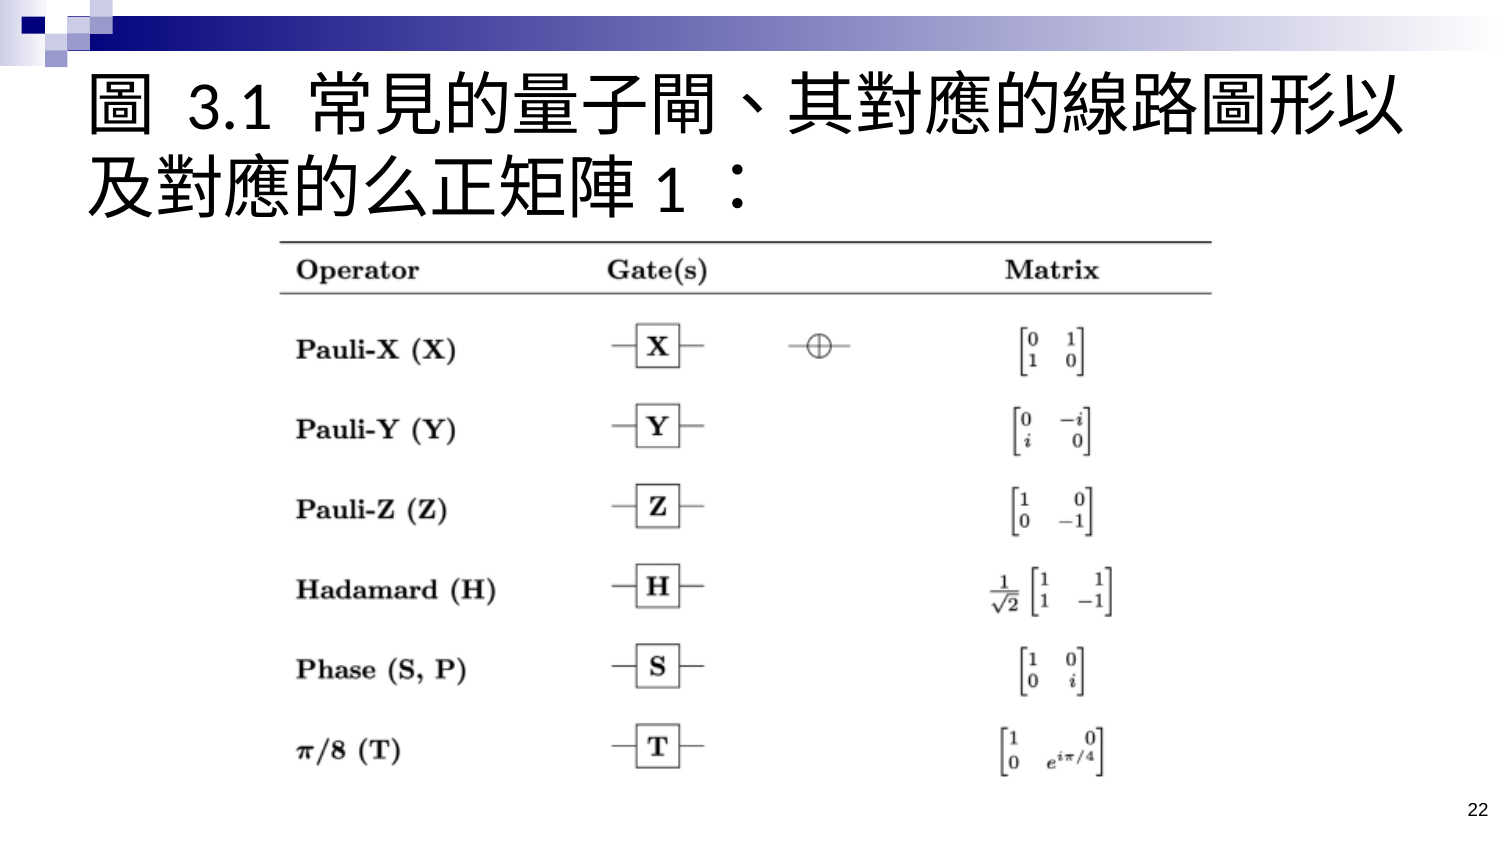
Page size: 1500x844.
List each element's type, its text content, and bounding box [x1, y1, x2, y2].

title 圖 3.1 常見的量子閘、其對應的線路圖形以及對應的么正矩陣1： [75, 59, 1425, 229]
slide_number 22 [1149, 796, 1500, 827]
picture [260, 229, 1223, 797]
